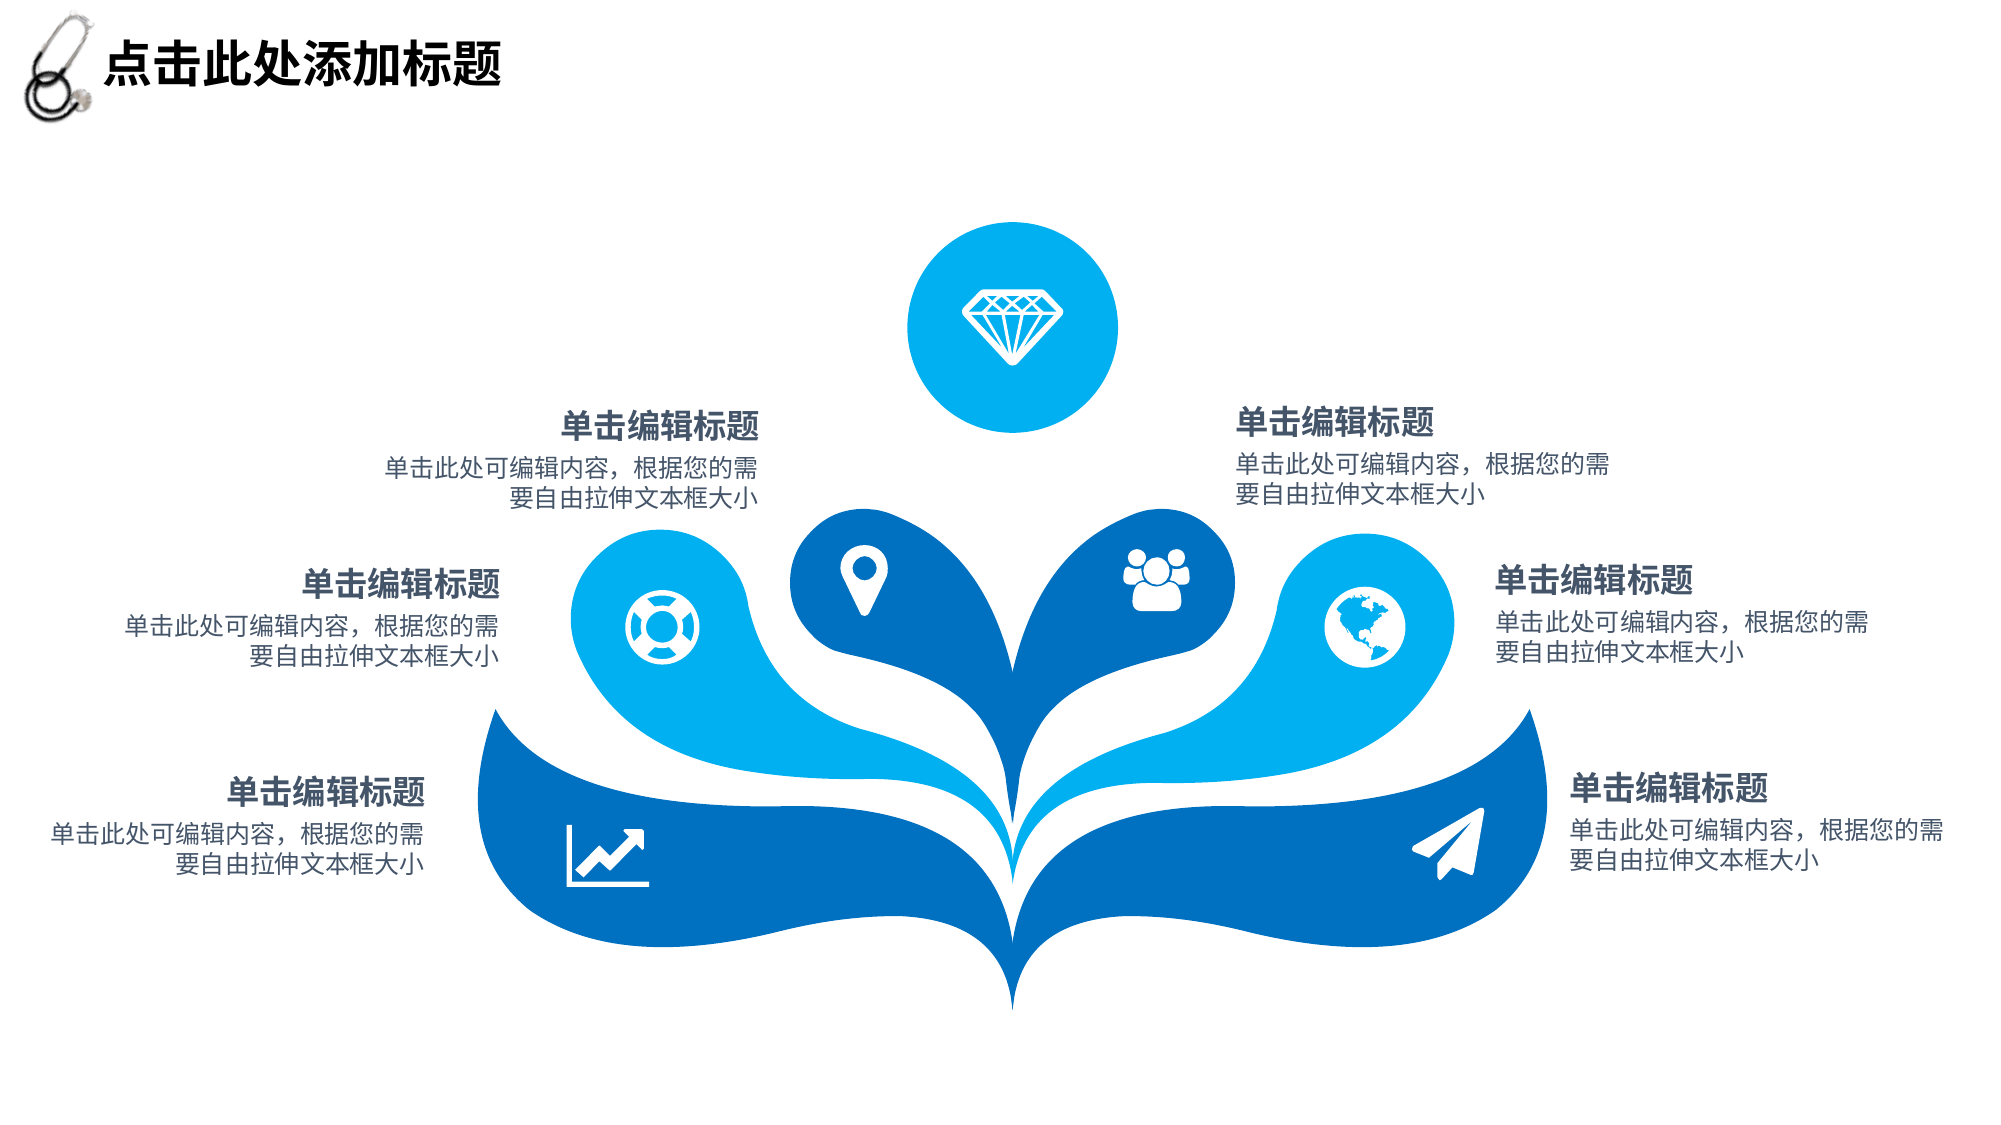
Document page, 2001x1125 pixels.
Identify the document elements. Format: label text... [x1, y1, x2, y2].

text_box 单击此处可编辑内容，根据您的需要自由拉伸文本框大小 [42, 818, 426, 879]
text_box 单击此处可编辑内容，根据您的需要自由拉伸文本框大小 [117, 610, 500, 671]
text_box [840, 545, 888, 616]
text_box [907, 222, 1119, 433]
text_box [1123, 549, 1190, 612]
picture [0, 0, 137, 145]
text_box 单击编辑标题 [1569, 767, 1953, 808]
text_box 单击编辑标题 [42, 771, 426, 812]
text_box 单击此处可编辑内容，根据您的需要自由拉伸文本框大小 [376, 452, 760, 513]
text_box [1010, 709, 1548, 1011]
text_box [1012, 533, 1455, 885]
text_box 单击编辑标题 [1494, 559, 1879, 600]
text_box [1003, 508, 1236, 824]
text_box [962, 289, 1064, 366]
text_box 单击编辑标题 [376, 405, 761, 446]
text_box [477, 709, 1013, 998]
text_box [625, 590, 700, 665]
text_box 单击编辑标题 [117, 563, 501, 604]
text_box [570, 529, 1013, 877]
text_box 单击此处可编辑内容，根据您的需要自由拉伸文本框大小 [1495, 606, 1879, 667]
text_box [566, 824, 650, 887]
text_box 单击此处可编辑内容，根据您的需要自由拉伸文本框大小 [1569, 814, 1953, 875]
text_box 点击此处添加标题 [116, 24, 523, 100]
text_box 单击编辑标题 [1235, 401, 1619, 442]
text_box [1324, 586, 1406, 668]
text_box [790, 508, 1012, 774]
text_box 单击此处可编辑内容，根据您的需要自由拉伸文本框大小 [1235, 448, 1619, 509]
text_box [1411, 807, 1485, 881]
